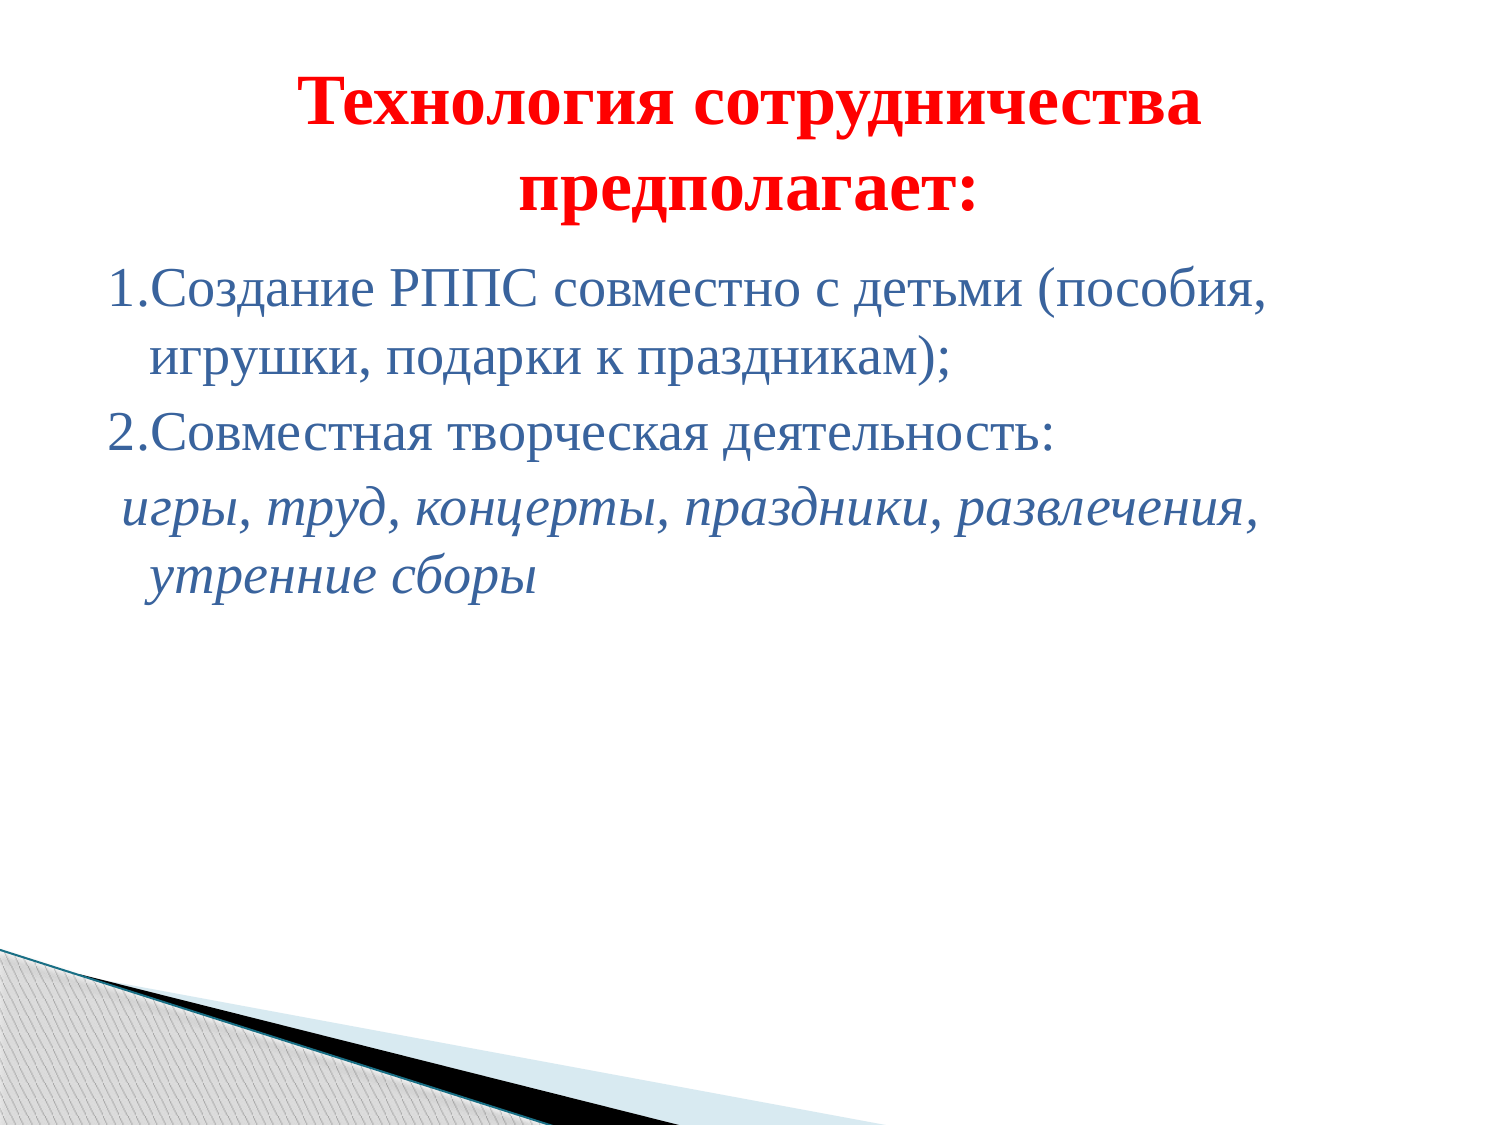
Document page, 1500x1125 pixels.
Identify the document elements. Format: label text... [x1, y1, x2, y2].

list 1.Создание РППС совместно с детьми (пособия, игрушки, подарки к праздникам); 2.Совместная творческая деятельность: игры, труд, концерты, праздники, развлечения, утренние сборы [74, 242, 1426, 986]
title Технология сотрудничества предполагает: [75, 45, 1425, 233]
